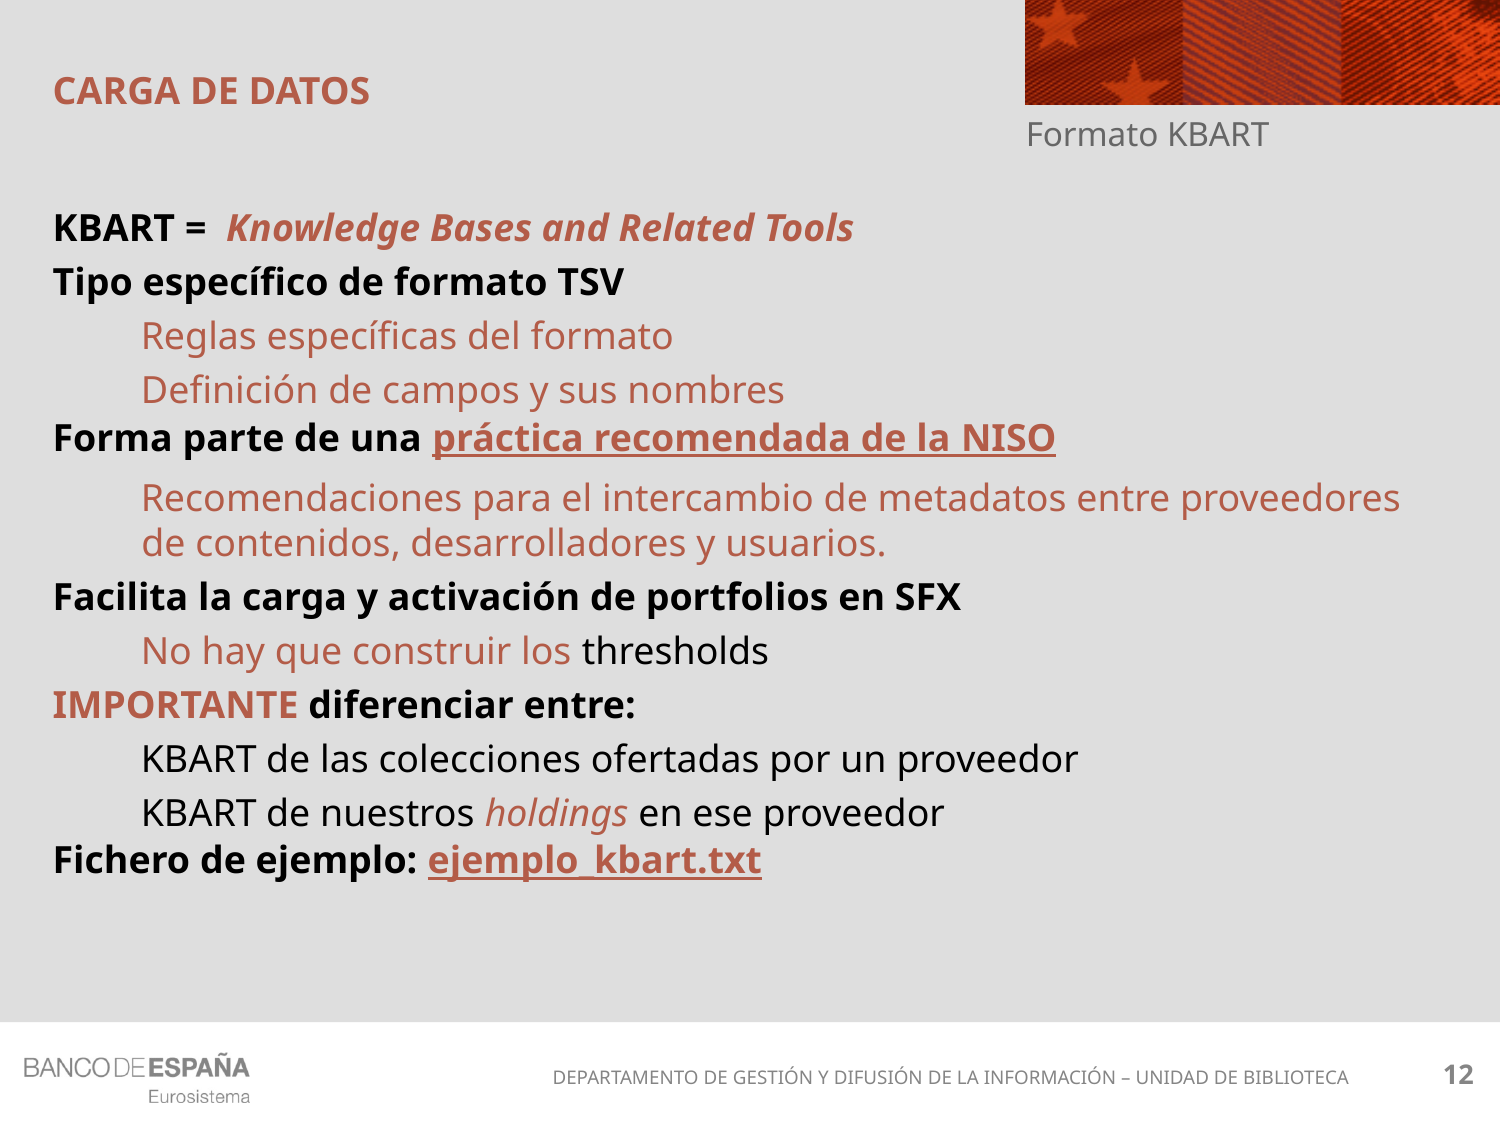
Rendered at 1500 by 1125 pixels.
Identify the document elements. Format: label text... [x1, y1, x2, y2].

list KBART = Knowledge Bases and Related Tools Tipo específico de formato TSV Reglas específicas del formato Definición de campos y sus nombres Forma parte de una práctica recomendada de la NISO Recomendaciones para el intercambio de metadatos entre proveedores de contenidos, desarrolladores y usuarios. Facilita la carga y activación de portfolios en SFX No hay que construir los thresholds IMPORTANTE diferenciar entre: KBART de las colecciones ofertadas por un proveedor KBART de nuestros holdings en ese proveedor Fichero de ejemplo: ejemplo_kbart.txt [37, 196, 1445, 1012]
picture [24, 1052, 250, 1103]
title CARGA DE DATOS [37, 18, 1011, 162]
slide_number 12 [1415, 1050, 1474, 1098]
picture [1025, 0, 1500, 105]
list Formato KBART [1025, 108, 1500, 164]
